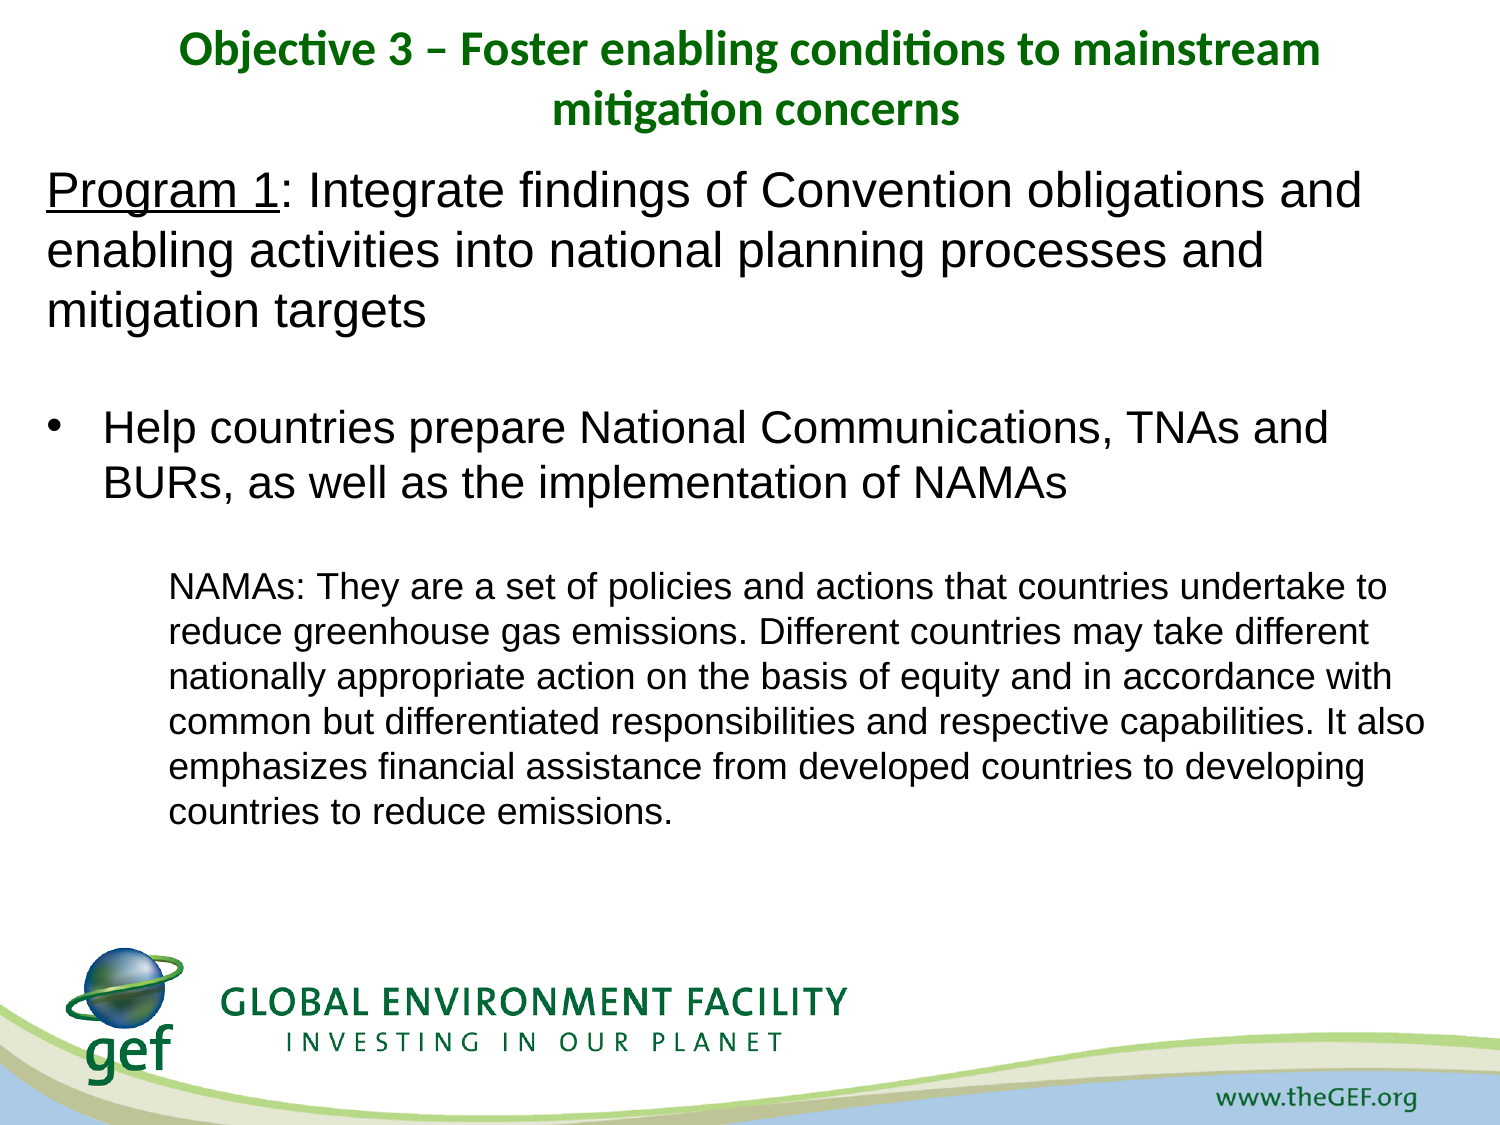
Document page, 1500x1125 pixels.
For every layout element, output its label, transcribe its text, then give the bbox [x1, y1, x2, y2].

text_box Program 1: Integrate findings of Convention obligations and enabling activities into national planning processes and mitigation targets Help countries prepare National Communications, TNAs and BURs, as well as the implementation of NAMAs NAMAs: They are a set of policies and actions that countries undertake to reduce greenhouse gas emissions. Different countries may take different nationally appropriate action on the basis of equity and in accordance with common but differentiated responsibilities and respective capabilities. It also emphasizes financial assistance from developed countries to developing countries to reduce emissions. [31, 149, 1470, 900]
picture [0, 920, 1500, 1125]
title Objective 3 – Foster enabling conditions to mainstream mitigation concerns [18, 0, 1482, 151]
